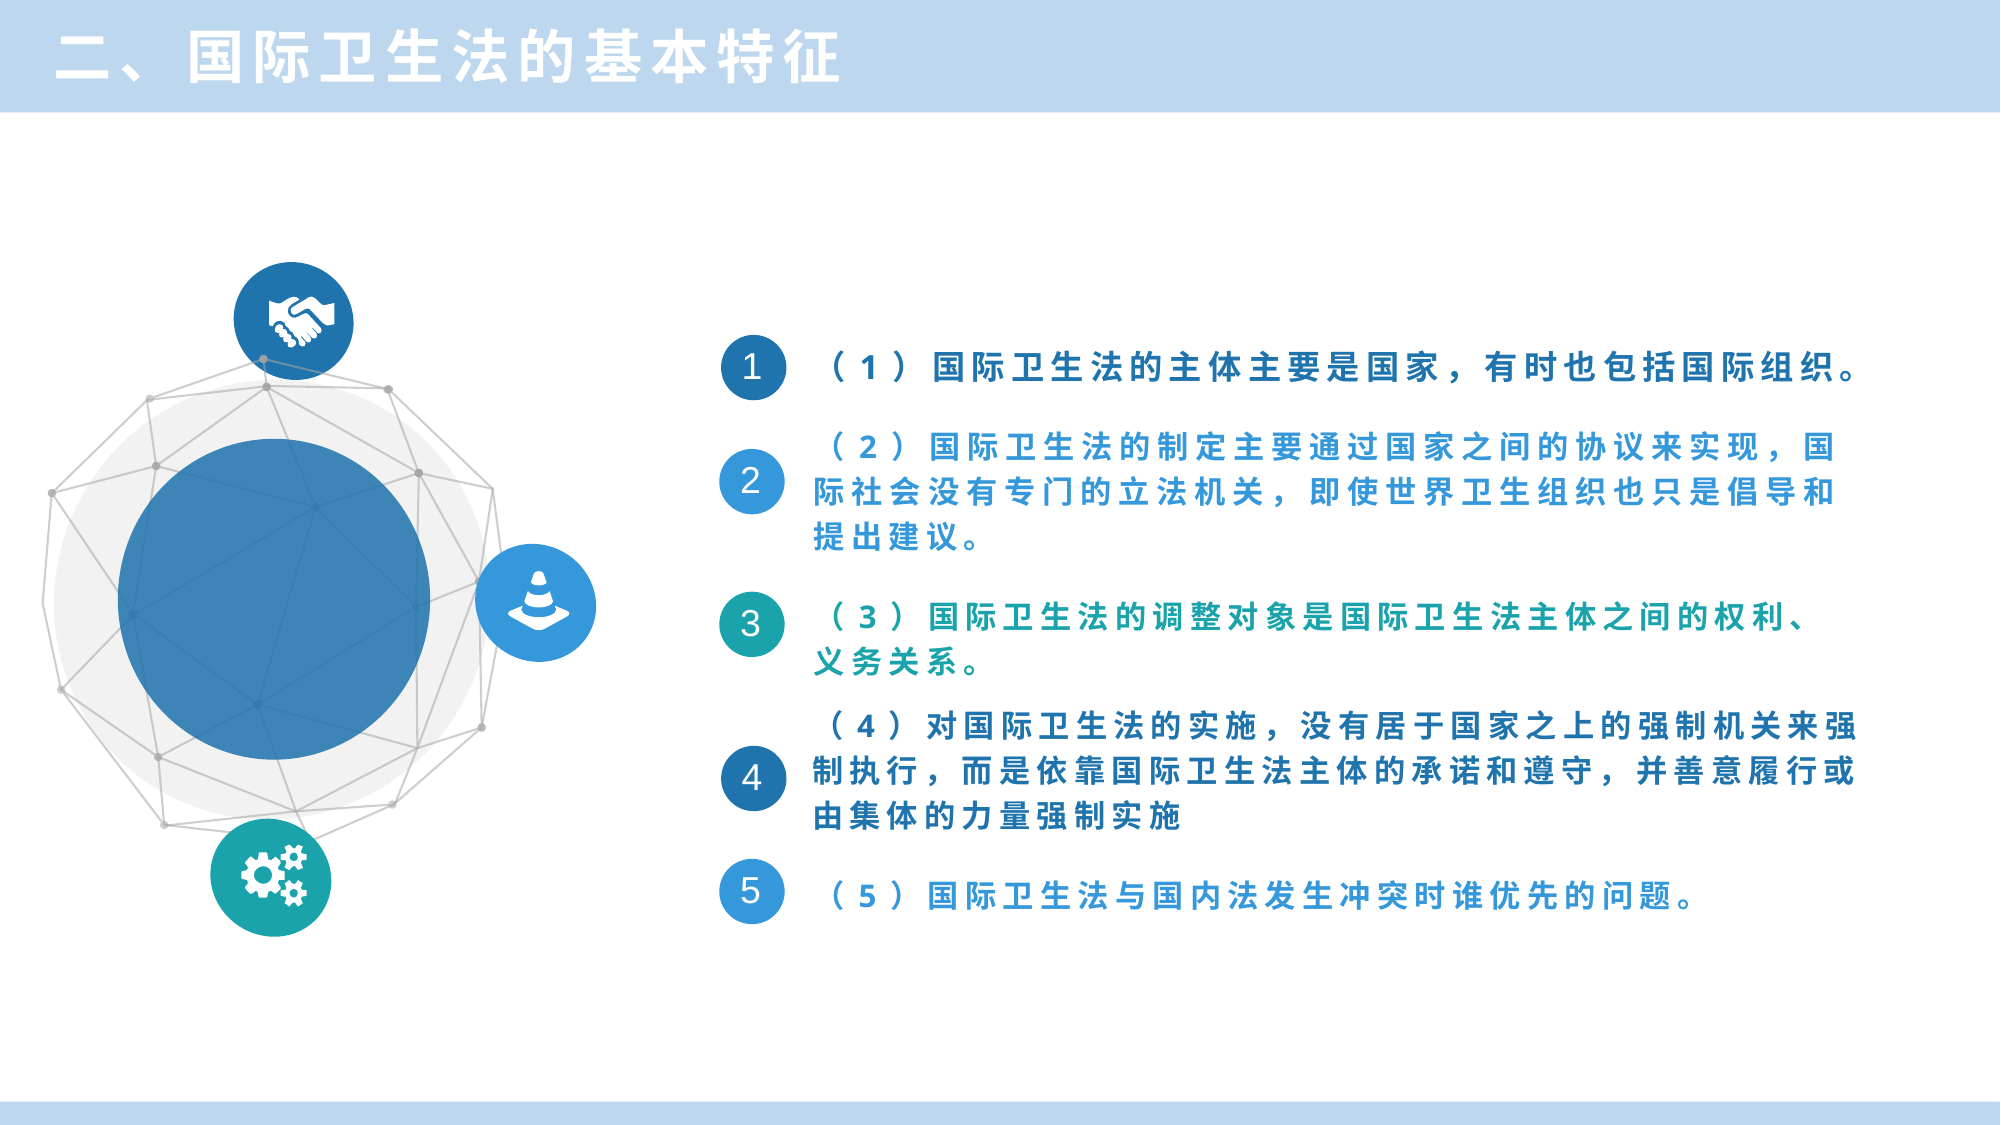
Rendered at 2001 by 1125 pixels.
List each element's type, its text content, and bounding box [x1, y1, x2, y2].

text_box （1）国际卫生法的主体主要是国家，有时也包括国际组织。 [797, 305, 1879, 387]
text_box （5）国际卫生法与国内法发生冲突时谁优先的问题。 [798, 852, 1847, 914]
text_box （4）对国际卫生法的实施，没有居于国家之上的强制机关来强制执行，而是依靠国际卫生法主体的承诺和遵守，并善意履行或由集体的力量强制实施 [797, 773, 1897, 834]
text_box （3）国际卫生法的调整对象是国际卫生法主体之间的权利、义务关系。 [799, 619, 1879, 680]
text_box 1 [721, 334, 787, 401]
text_box 3 [719, 591, 785, 658]
text_box 2 [719, 448, 785, 515]
text_box （2）国际卫生法的制定主要通过国家之间的协议来实现，国际社会没有专门的立法机关，即使世界卫生组织也只是倡导和提出建议。 [798, 423, 1858, 555]
text_box 5 [719, 858, 785, 925]
text_box 二、国际卫生法的基本特征 [41, 14, 854, 97]
text_box 4 [721, 745, 787, 812]
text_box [42, 261, 596, 938]
